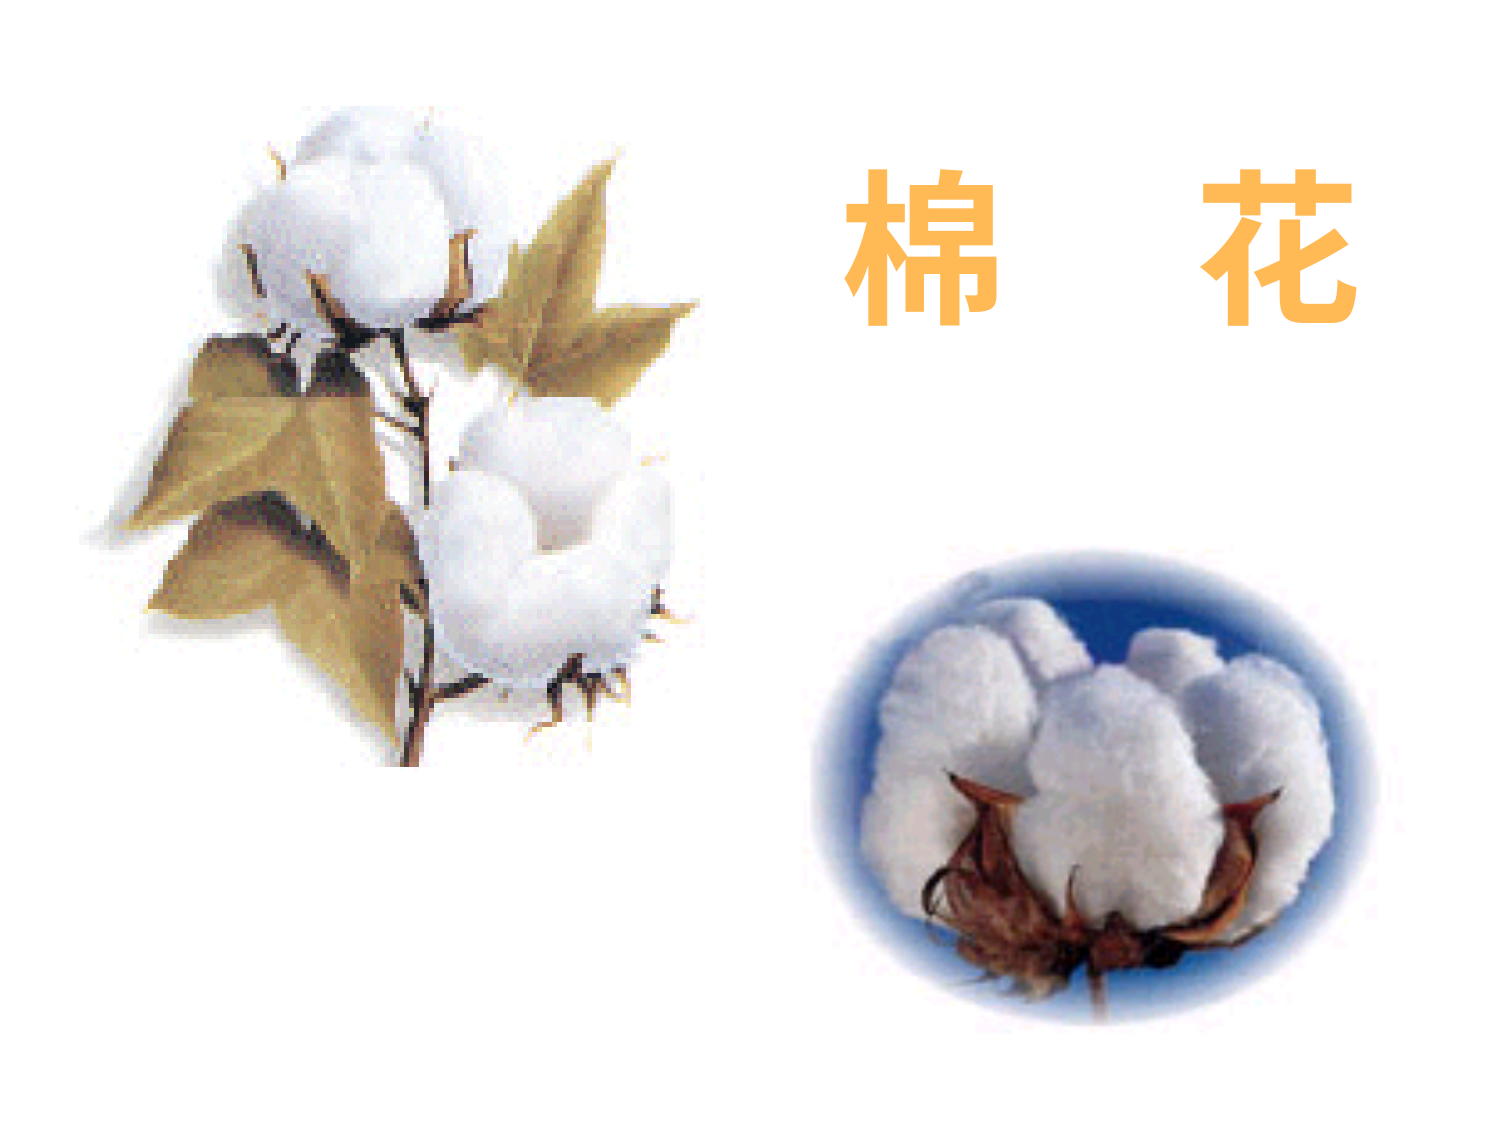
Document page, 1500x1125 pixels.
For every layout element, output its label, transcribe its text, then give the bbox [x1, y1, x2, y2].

text_box 棉 花 [825, 137, 1500, 353]
picture [74, 87, 725, 783]
picture [776, 490, 1414, 1088]
